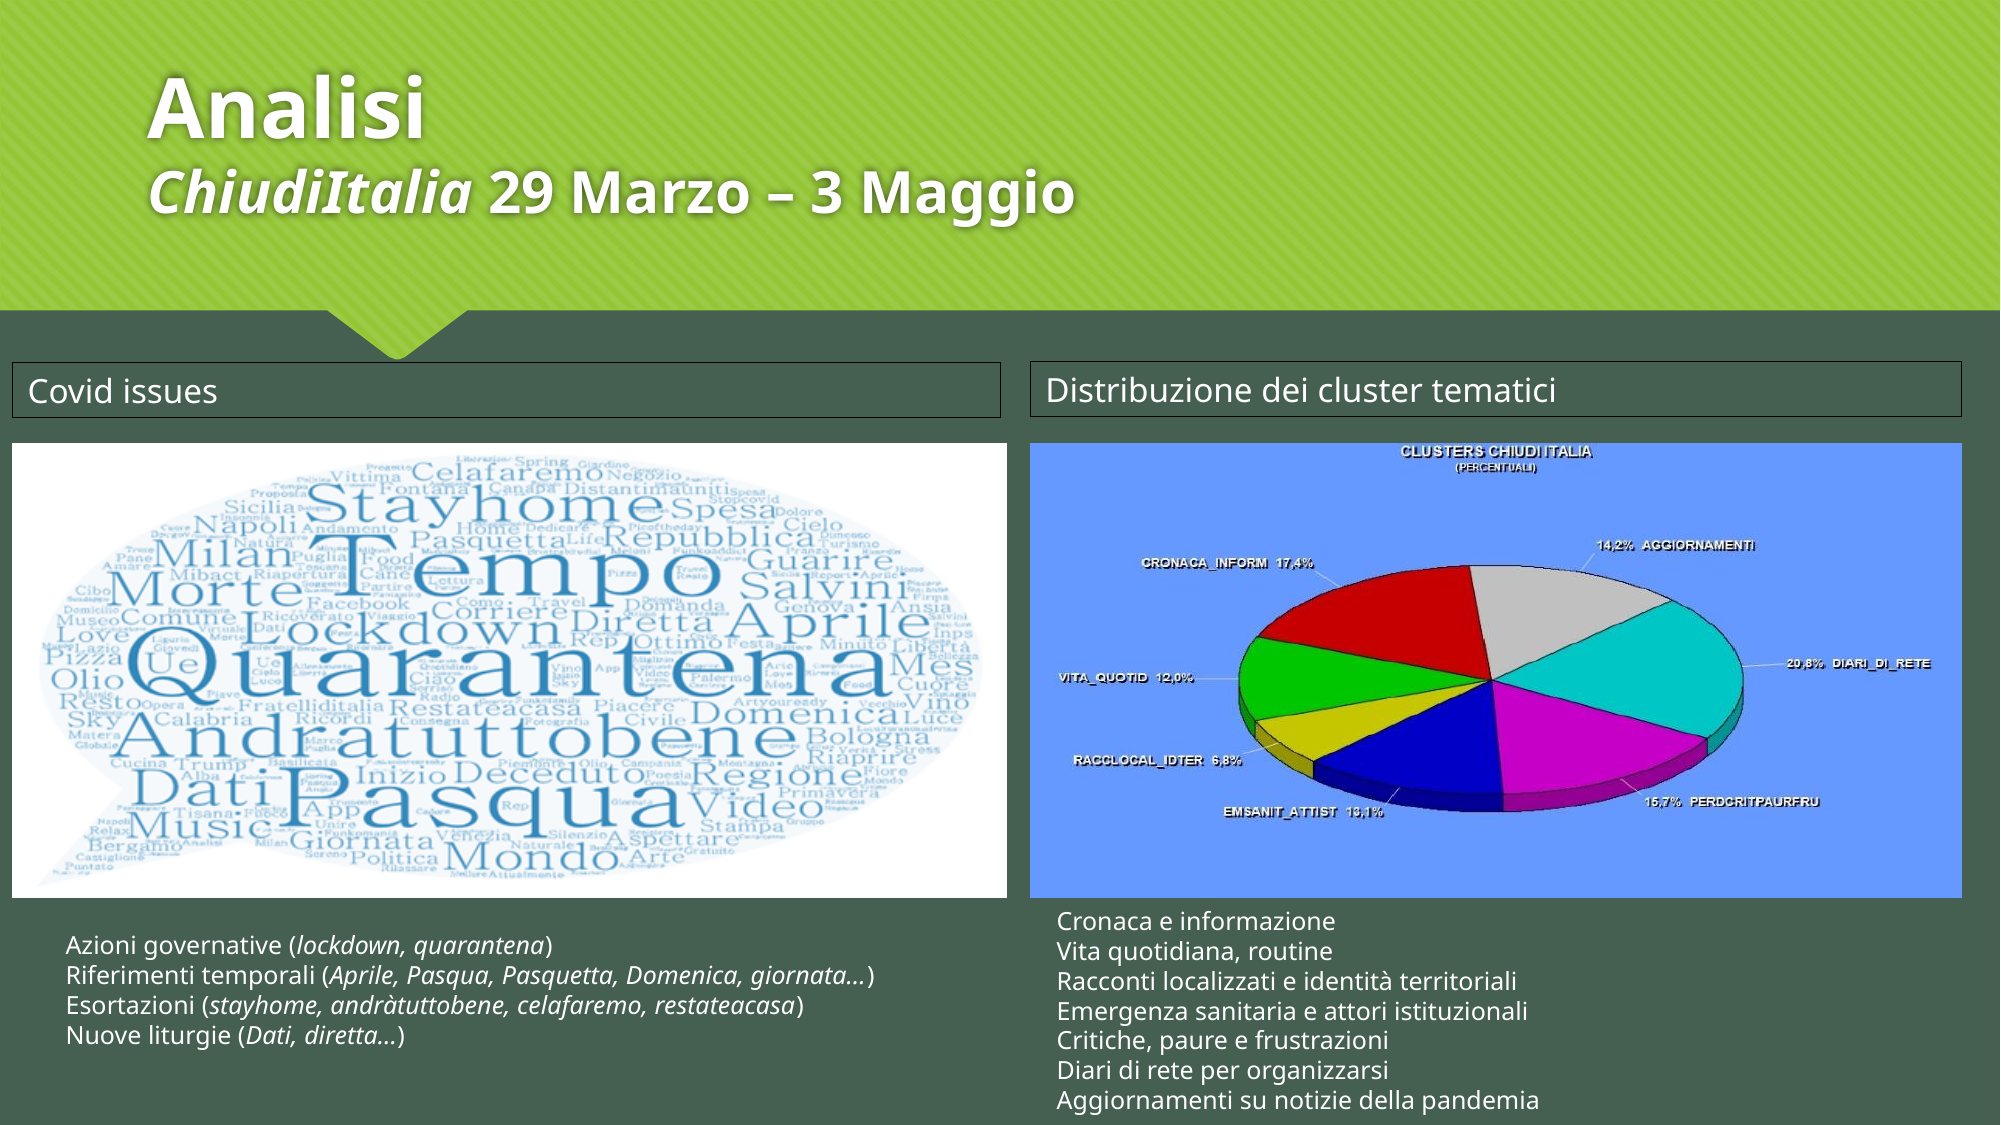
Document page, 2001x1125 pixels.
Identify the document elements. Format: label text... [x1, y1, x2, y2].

text_box Distribuzione dei cluster tematici [1030, 361, 1962, 417]
picture [12, 442, 1007, 899]
text_box Azioni governative (lockdown, quarantena) Riferimenti temporali (Aprile, Pasqua, Pasquetta, Domenica, giornata…) Esortazioni (stayhome, andràtuttobene, celafaremo, restateacasa) Nuove liturgie (Dati, diretta…) [50, 922, 890, 1057]
picture [1030, 442, 1963, 899]
text_box Cronaca e informazione Vita quotidiana, routine Racconti localizzati e identità territoriali Emergenza sanitaria e attori istituzionali Critiche, paure e frustrazioni Diari di rete per organizzarsi Aggiornamenti su notizie della pandemia [1041, 899, 1556, 1125]
text_box Covid issues [12, 362, 1001, 418]
title Analisi ChiudiItalia 29 Marzo – 3 Maggio [132, 73, 1868, 233]
